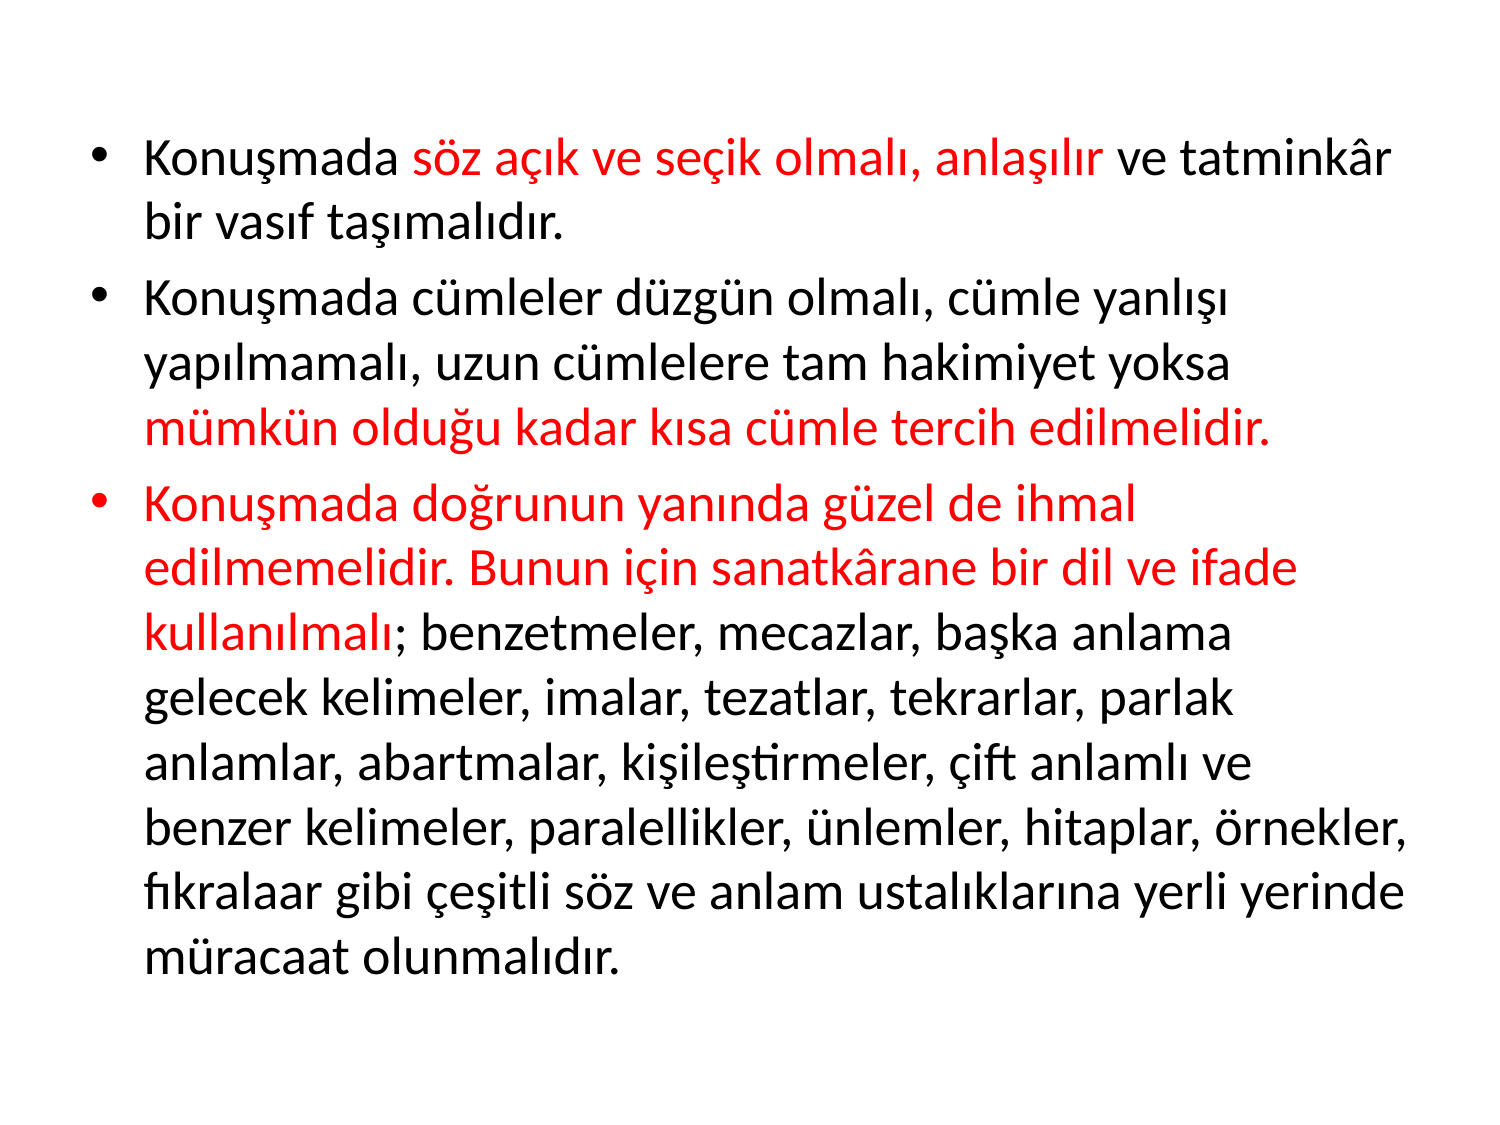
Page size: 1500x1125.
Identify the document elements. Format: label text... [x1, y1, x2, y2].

list Konuşmada söz açık ve seçik olmalı, anlaşılır ve tatminkâr bir vasıf taşımalıdır. Konuşmada cümleler düzgün olmalı, cümle yanlışı yapılmamalı, uzun cümlelere tam hakimiyet yoksa mümkün olduğu kadar kısa cümle tercih edilmelidir. Konuşmada doğrunun yanında güzel de ihmal edilmemelidir. Bunun için sanatkârane bir dil ve ifade kullanılmalı; benzetmeler, mecazlar, başka anlama gelecek kelimeler, imalar, tezatlar, tekrarlar, parlak anlamlar, abartmalar, kişileştirmeler, çift anlamlı ve benzer kelimeler, paralellikler, ünlemler, hitaplar, örnekler, fıkralaar gibi çeşitli söz ve anlam ustalıklarına yerli yerinde müracaat olunmalıdır. [75, 113, 1425, 1005]
